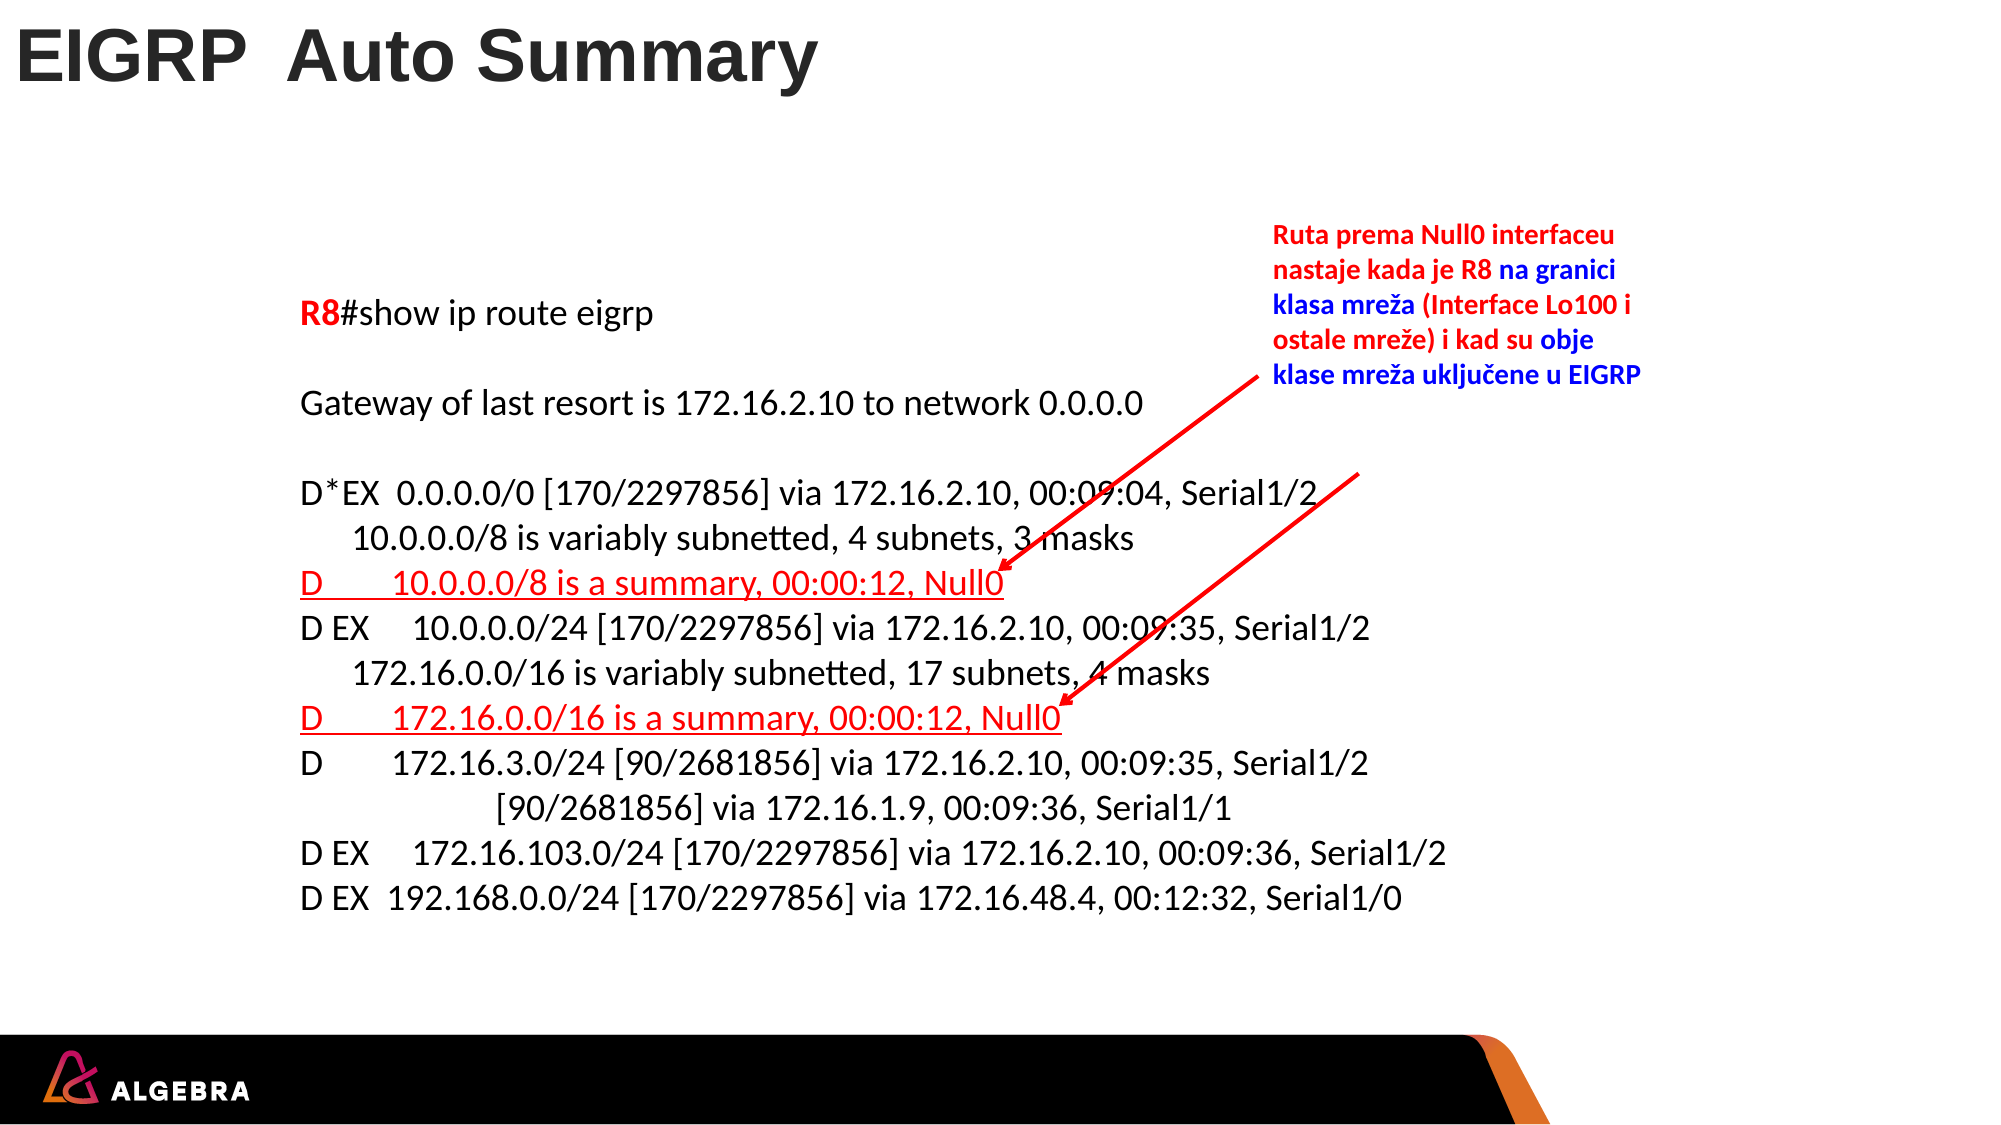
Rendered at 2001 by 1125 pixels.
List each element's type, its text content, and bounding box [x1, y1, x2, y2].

text_box EIGRP Auto Summary [0, 0, 1739, 115]
text_box Ruta prema Null0 interfaceu nastaje kada je R8 na granici klasa mreža (Interface Lo100 i ostale mreže) i kad su obje klase mreža uključene u EIGRP [1258, 208, 1663, 398]
text_box R8#show ip route eigrp Gateway of last resort is 172.16.2.10 to network 0.0.0.0 D*EX 0.0.0.0/0 [170/2297856] via 172.16.2.10, 00:09:04, Serial1/2 10.0.0.0/8 is variably subnetted, 4 subnets, 3 masks D 10.0.0.0/8 is a summary, 00:00:12, Null0 D EX 10.0.0.0/24 [170/2297856] via 172.16.2.10, 00:09:35, Serial1/2 172.16.0.0/16 is variably subnetted, 17 subnets, 4 masks D 172.16.0.0/16 is a summary, 00:00:12, Null0 D 172.16.3.0/24 [90/2681856] via 172.16.2.10, 00:09:35, Serial1/2 [90/2681856] via 172.16.1.9, 00:09:36, Serial1/1 D EX 172.16.103.0/24 [170/2297856] via 172.16.2.10, 00:09:36, Serial1/2 D EX 192.168.0.0/24 [170/2297856] via 172.16.48.4, 00:12:32, Serial1/0 [285, 280, 1786, 925]
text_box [1058, 473, 1359, 706]
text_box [997, 375, 1259, 572]
picture [0, 1034, 1733, 1125]
